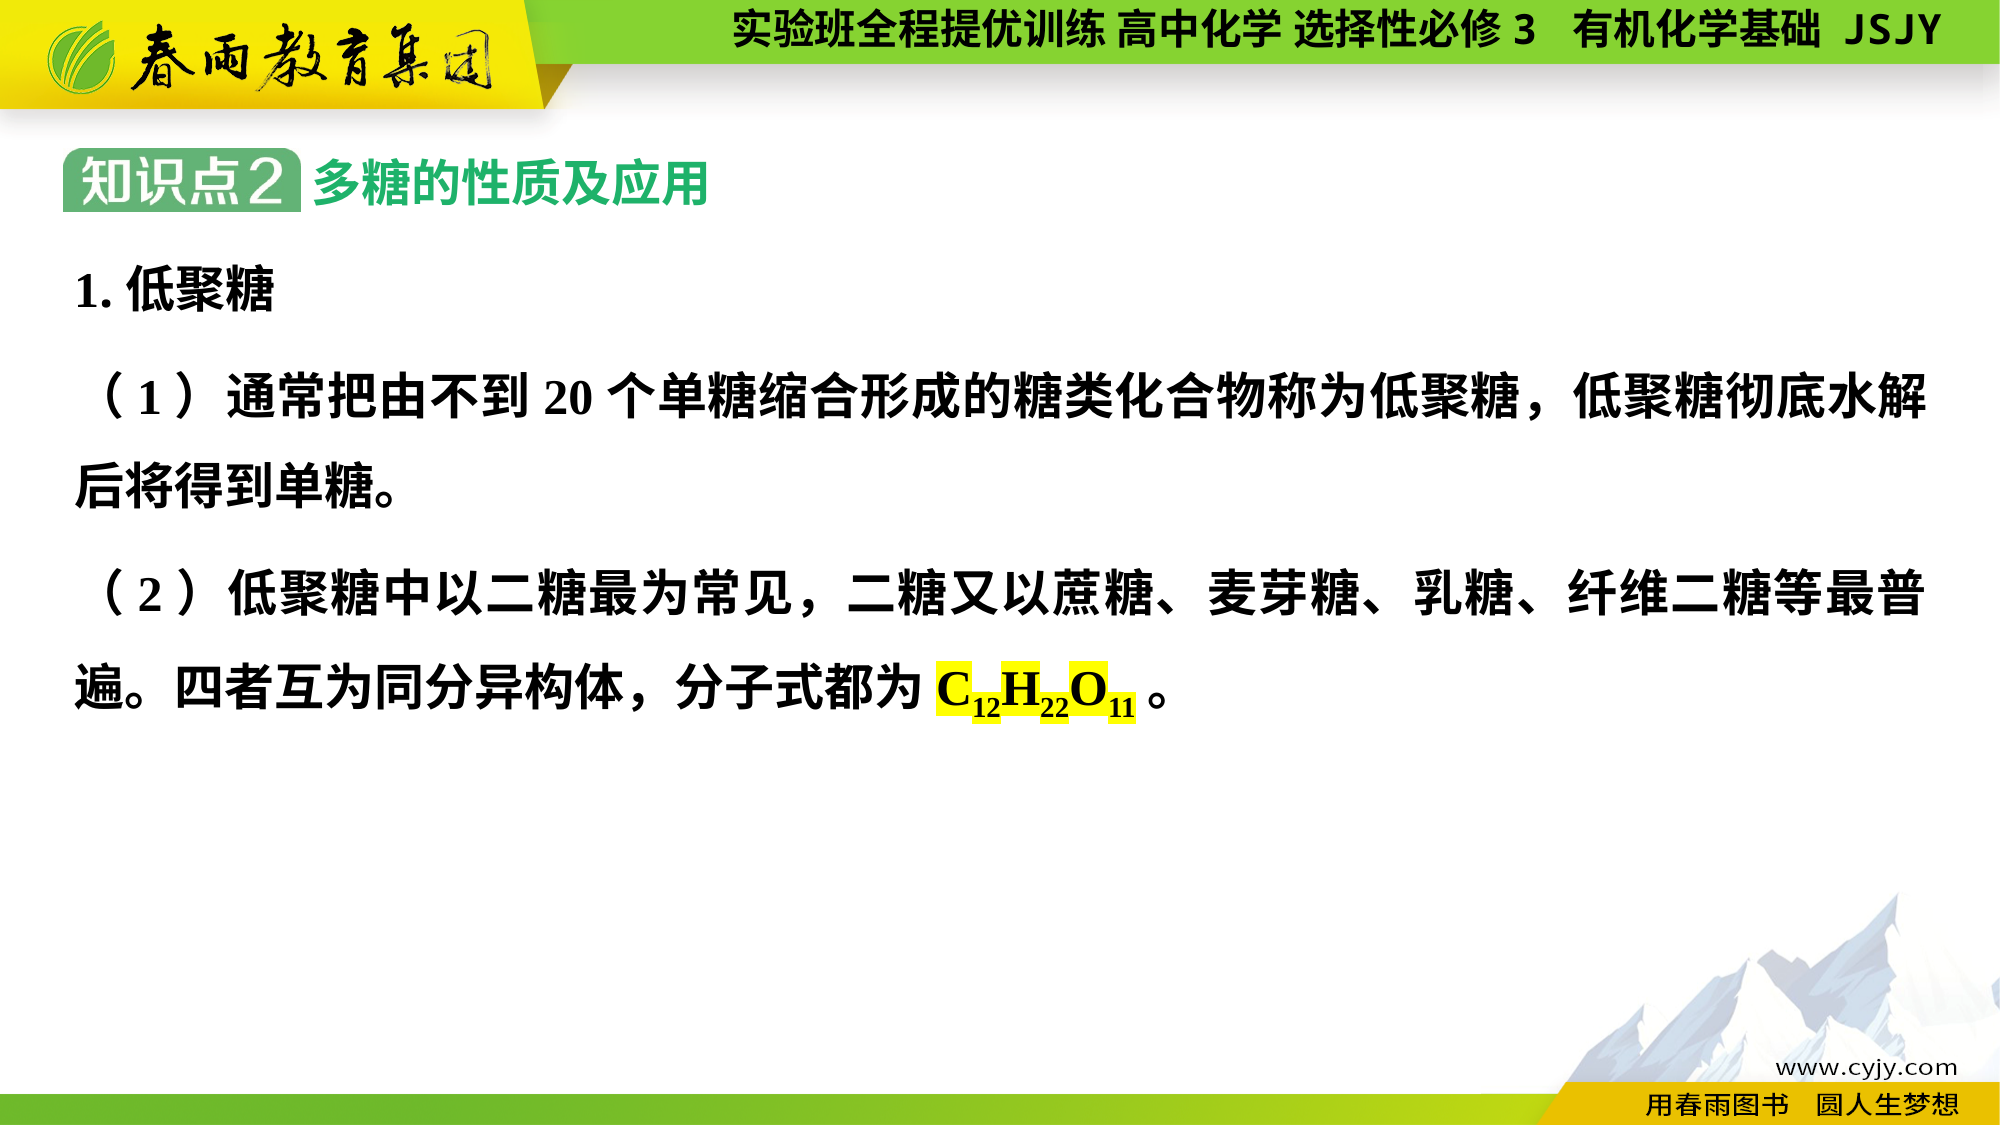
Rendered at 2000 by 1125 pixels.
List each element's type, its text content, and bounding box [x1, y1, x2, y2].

picture [0, 0, 2000, 1125]
list 多糖的性质及应用 1.低聚糖 （1）通常把由不到20个单糖缩合形成的糖类化合物称为低聚糖，低聚糖彻底水解后将得到单糖。 （2）低聚糖中以二糖最为常见，二糖又以蔗糖、麦芽糖、乳糖、纤维二糖等最普遍。四者互为同分异构体，分子式都为C12H22O11。 [59, 113, 1944, 713]
